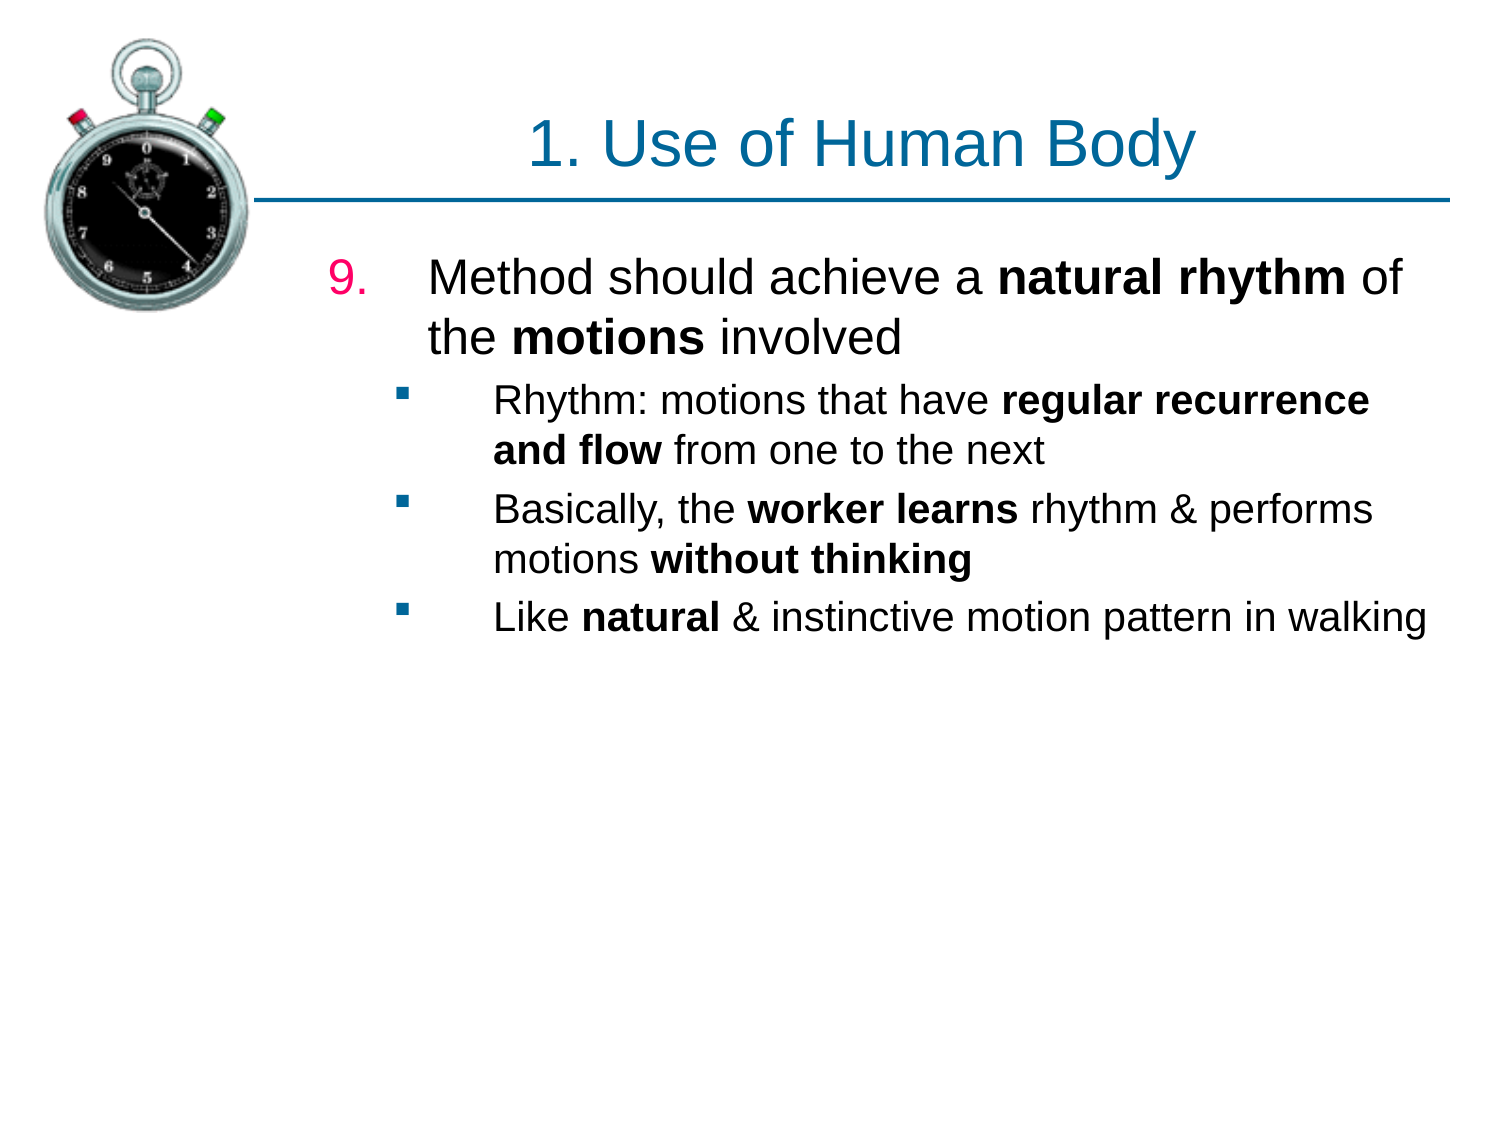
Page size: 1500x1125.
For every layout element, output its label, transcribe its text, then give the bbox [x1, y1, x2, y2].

picture [37, 37, 254, 313]
title 1. Use of Human Body [275, 37, 1450, 188]
list Method should achieve a natural rhythm of the motions involved Rhythm: motions that have regular recurrence and flow from one to the next Basically, the worker learns rhythm & performs motions without thinking Like natural & instinctive motion pattern in walking [312, 237, 1463, 1088]
